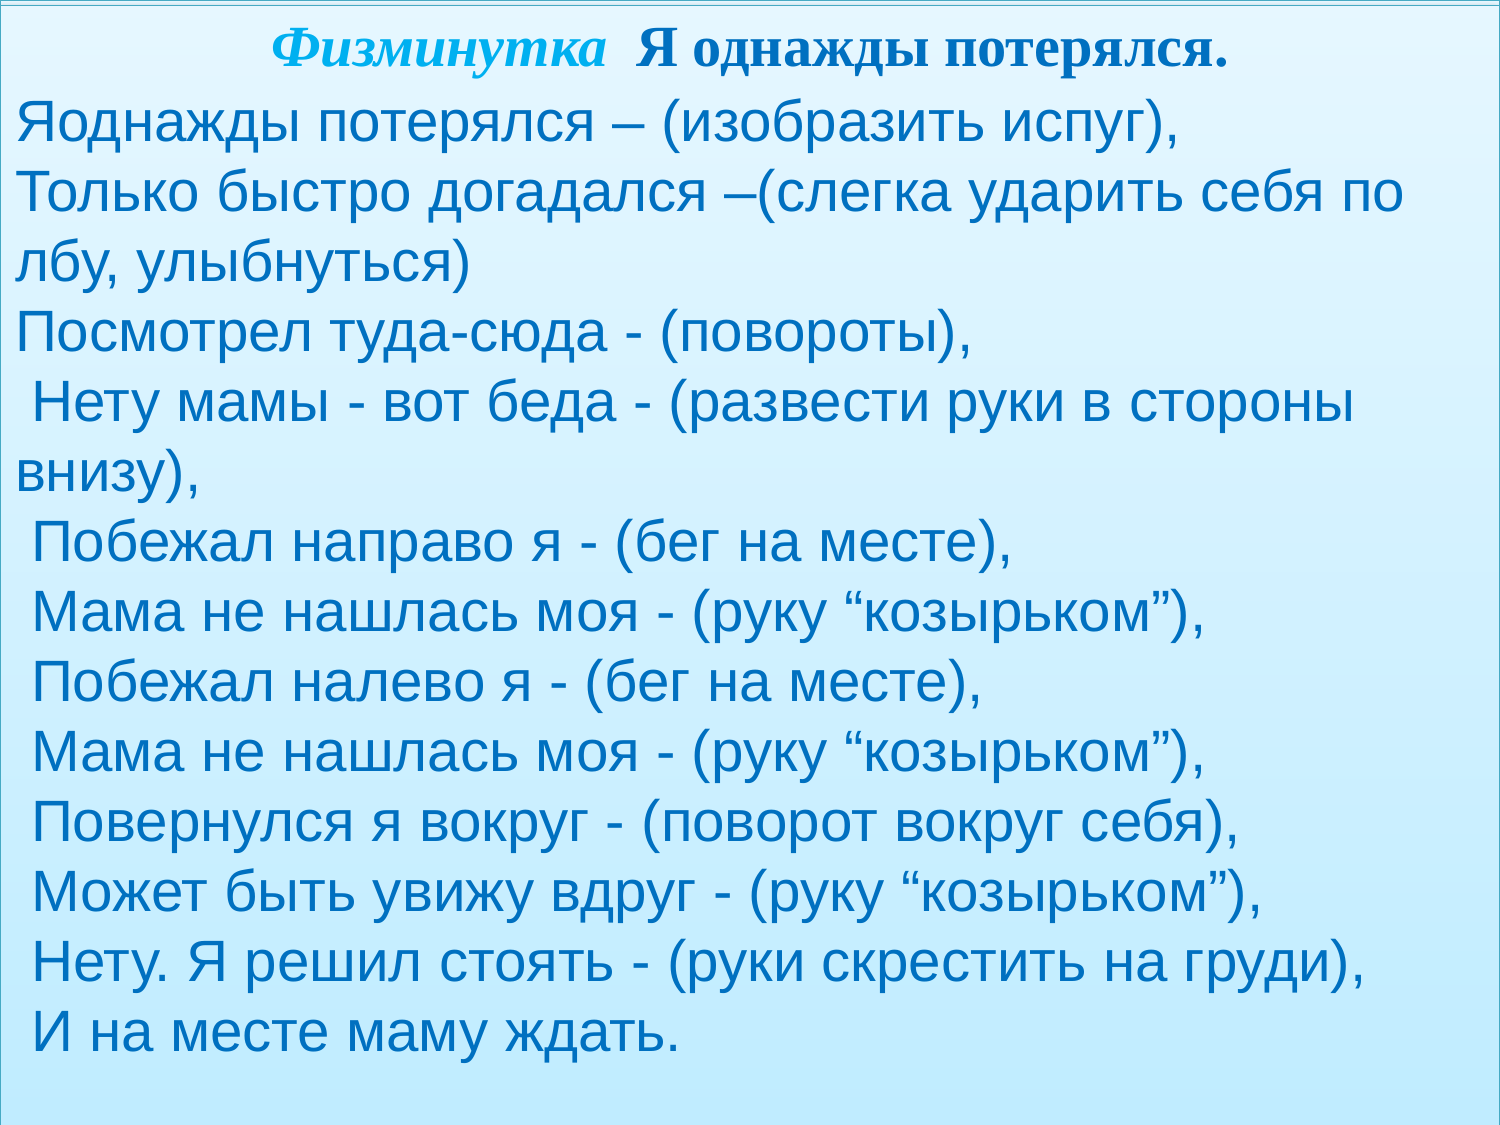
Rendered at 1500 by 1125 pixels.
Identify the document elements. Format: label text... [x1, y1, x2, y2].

text_box Физминутка Я однажды потерялся. [0, 0, 1500, 86]
text_box Яоднажды потерялся – (изобразить испуг), Только быстро догадался –(слегка ударить себя по лбу, улыбнуться) Посмотрел туда-сюда - (повороты), Нету мамы - вот беда - (развести руки в стороны внизу), Побежал направо я - (бег на месте), Мама не нашлась моя - (руку “козырьком”), Побежал налево я - (бег на месте), Мама не нашлась моя - (руку “козырьком”), Повернулся я вокруг - (поворот вокруг себя), Может быть увижу вдруг - (руку “козырьком”), Нету. Я решил стоять - (руки скрестить на груди), И на месте маму ждать. [0, 86, 1500, 1125]
